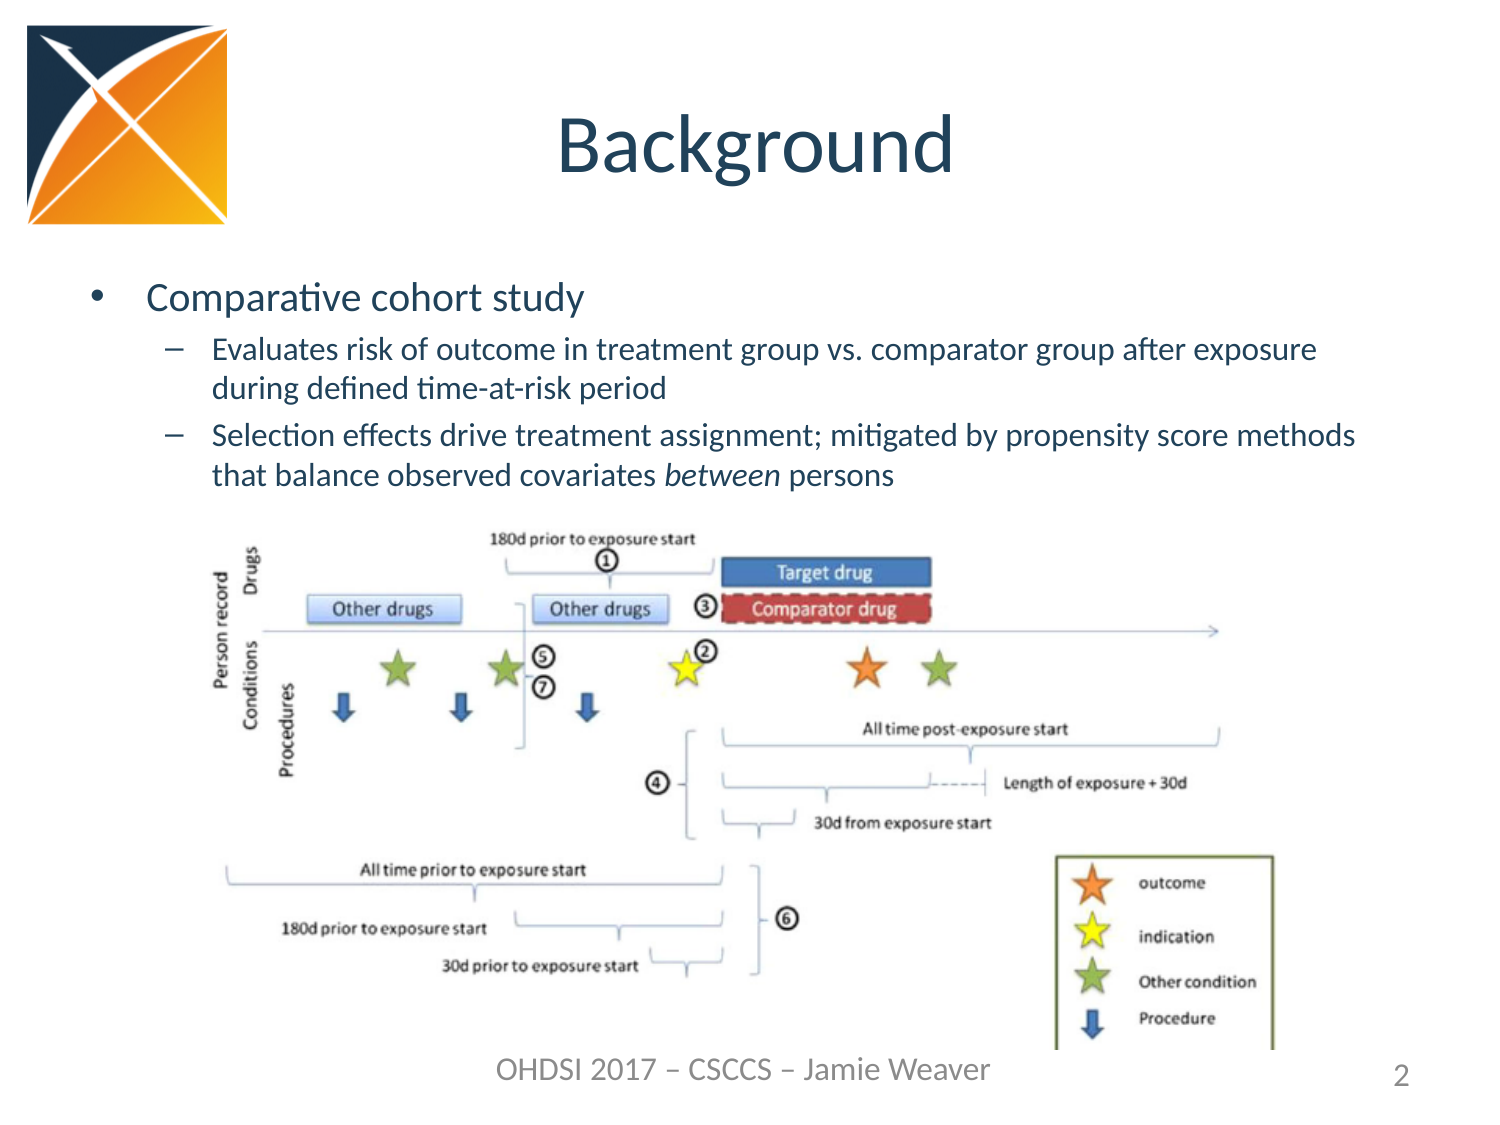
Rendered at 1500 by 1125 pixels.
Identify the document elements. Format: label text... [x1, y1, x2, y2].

picture [196, 515, 1288, 1051]
slide_number 2 [1074, 1042, 1425, 1103]
picture [26, 24, 227, 225]
title Background [237, 45, 1275, 233]
list Comparative cohort study Evaluates risk of outcome in treatment group vs. comparator group after exposure during defined time-at-risk period Selection effects drive treatment assignment; mitigated by propensity score methods that balance observed covariates between persons [75, 262, 1425, 513]
footer OHDSI 2017 – CSCCS – Jamie Weaver [474, 1060, 1013, 1098]
